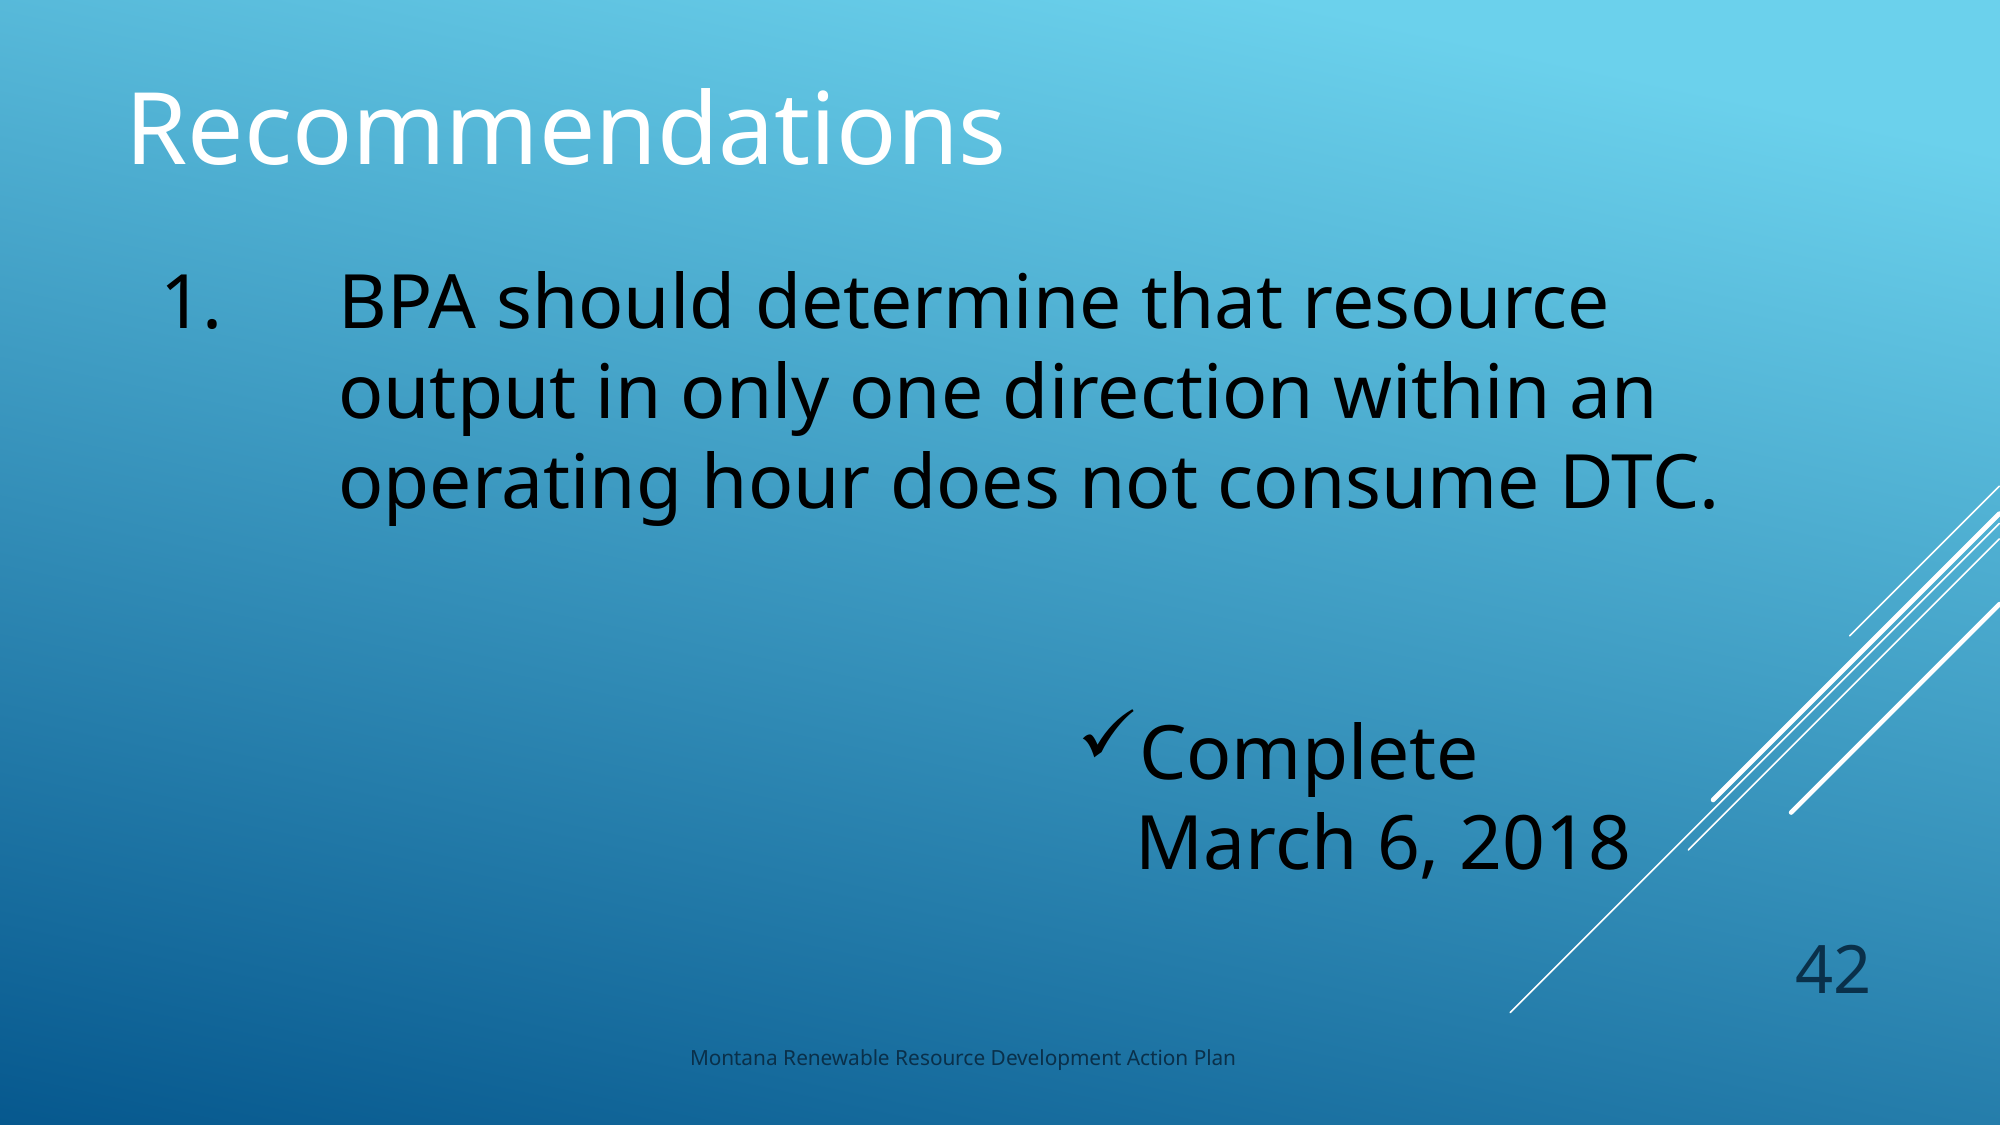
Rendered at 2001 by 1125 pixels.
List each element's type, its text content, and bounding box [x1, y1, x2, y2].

text_box BPA should determine that resource output in only one direction within an operating hour does not consume DTC. [145, 246, 1763, 532]
slide_number 42 [1700, 915, 1888, 1025]
text_box Complete March 6, 2018 [1062, 696, 1725, 892]
footer Montana Renewable Resource Development Action Plan [675, 1037, 1425, 1098]
text_box Recommendations [110, 56, 1874, 192]
